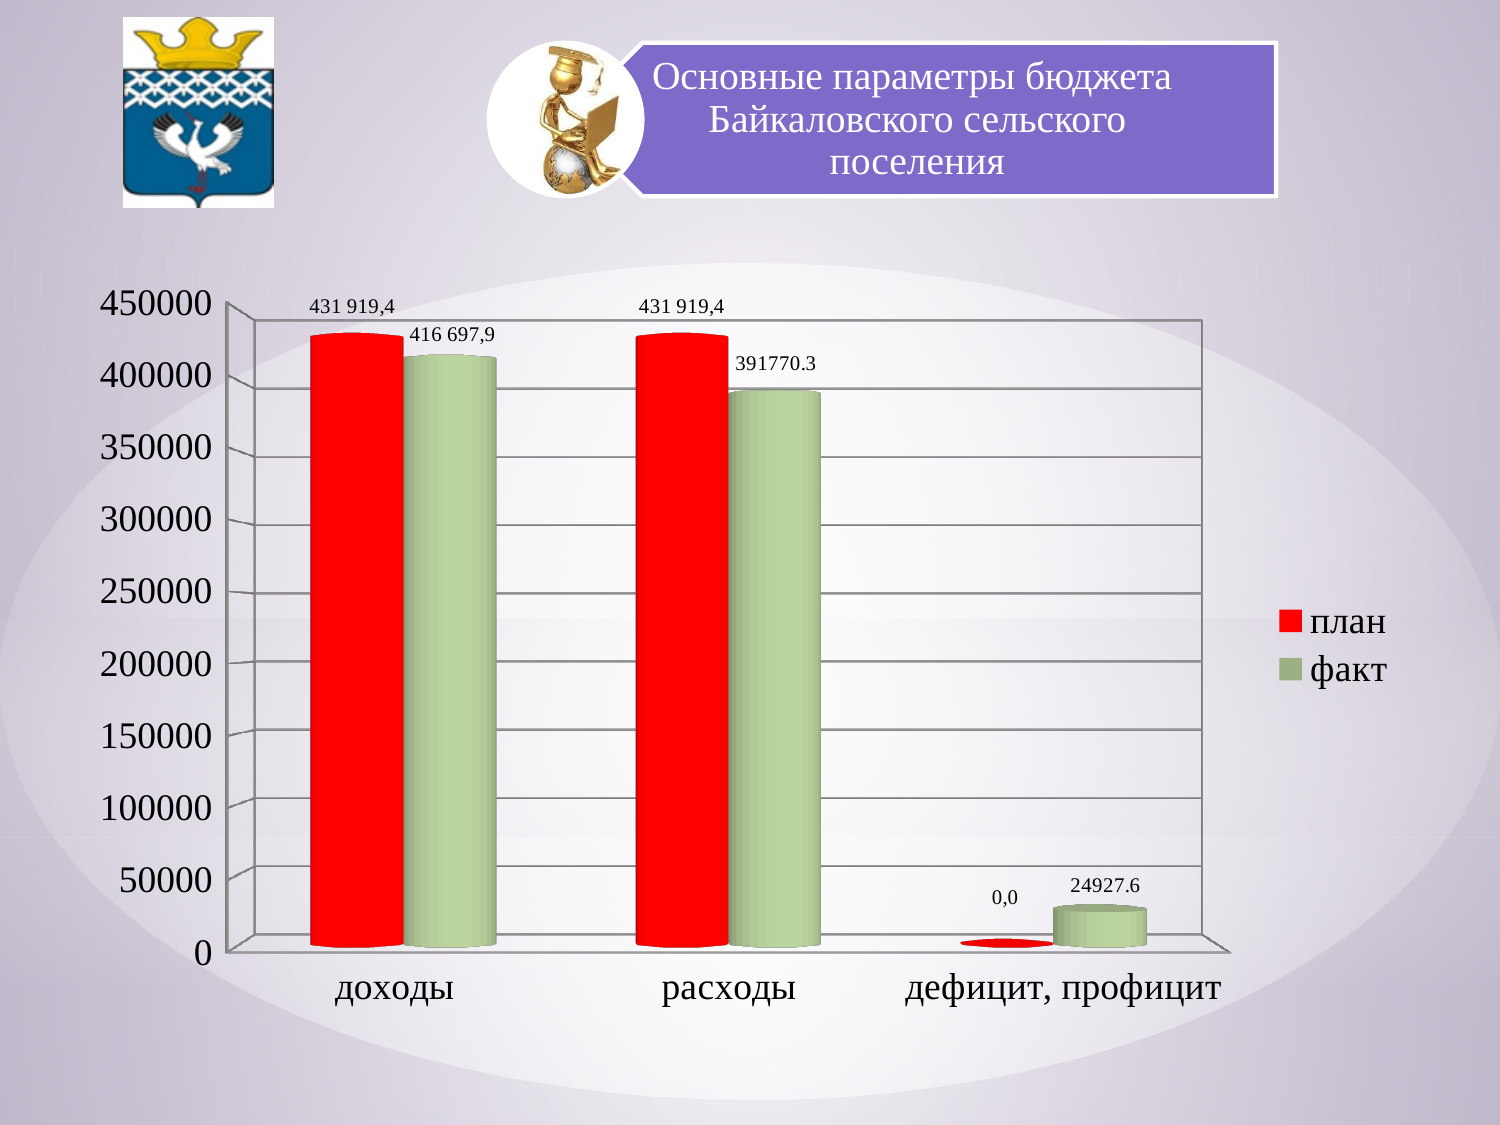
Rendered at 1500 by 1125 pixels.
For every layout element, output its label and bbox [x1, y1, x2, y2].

text_box [348, 42, 1417, 197]
chart [64, 266, 1412, 1024]
picture [123, 17, 274, 209]
